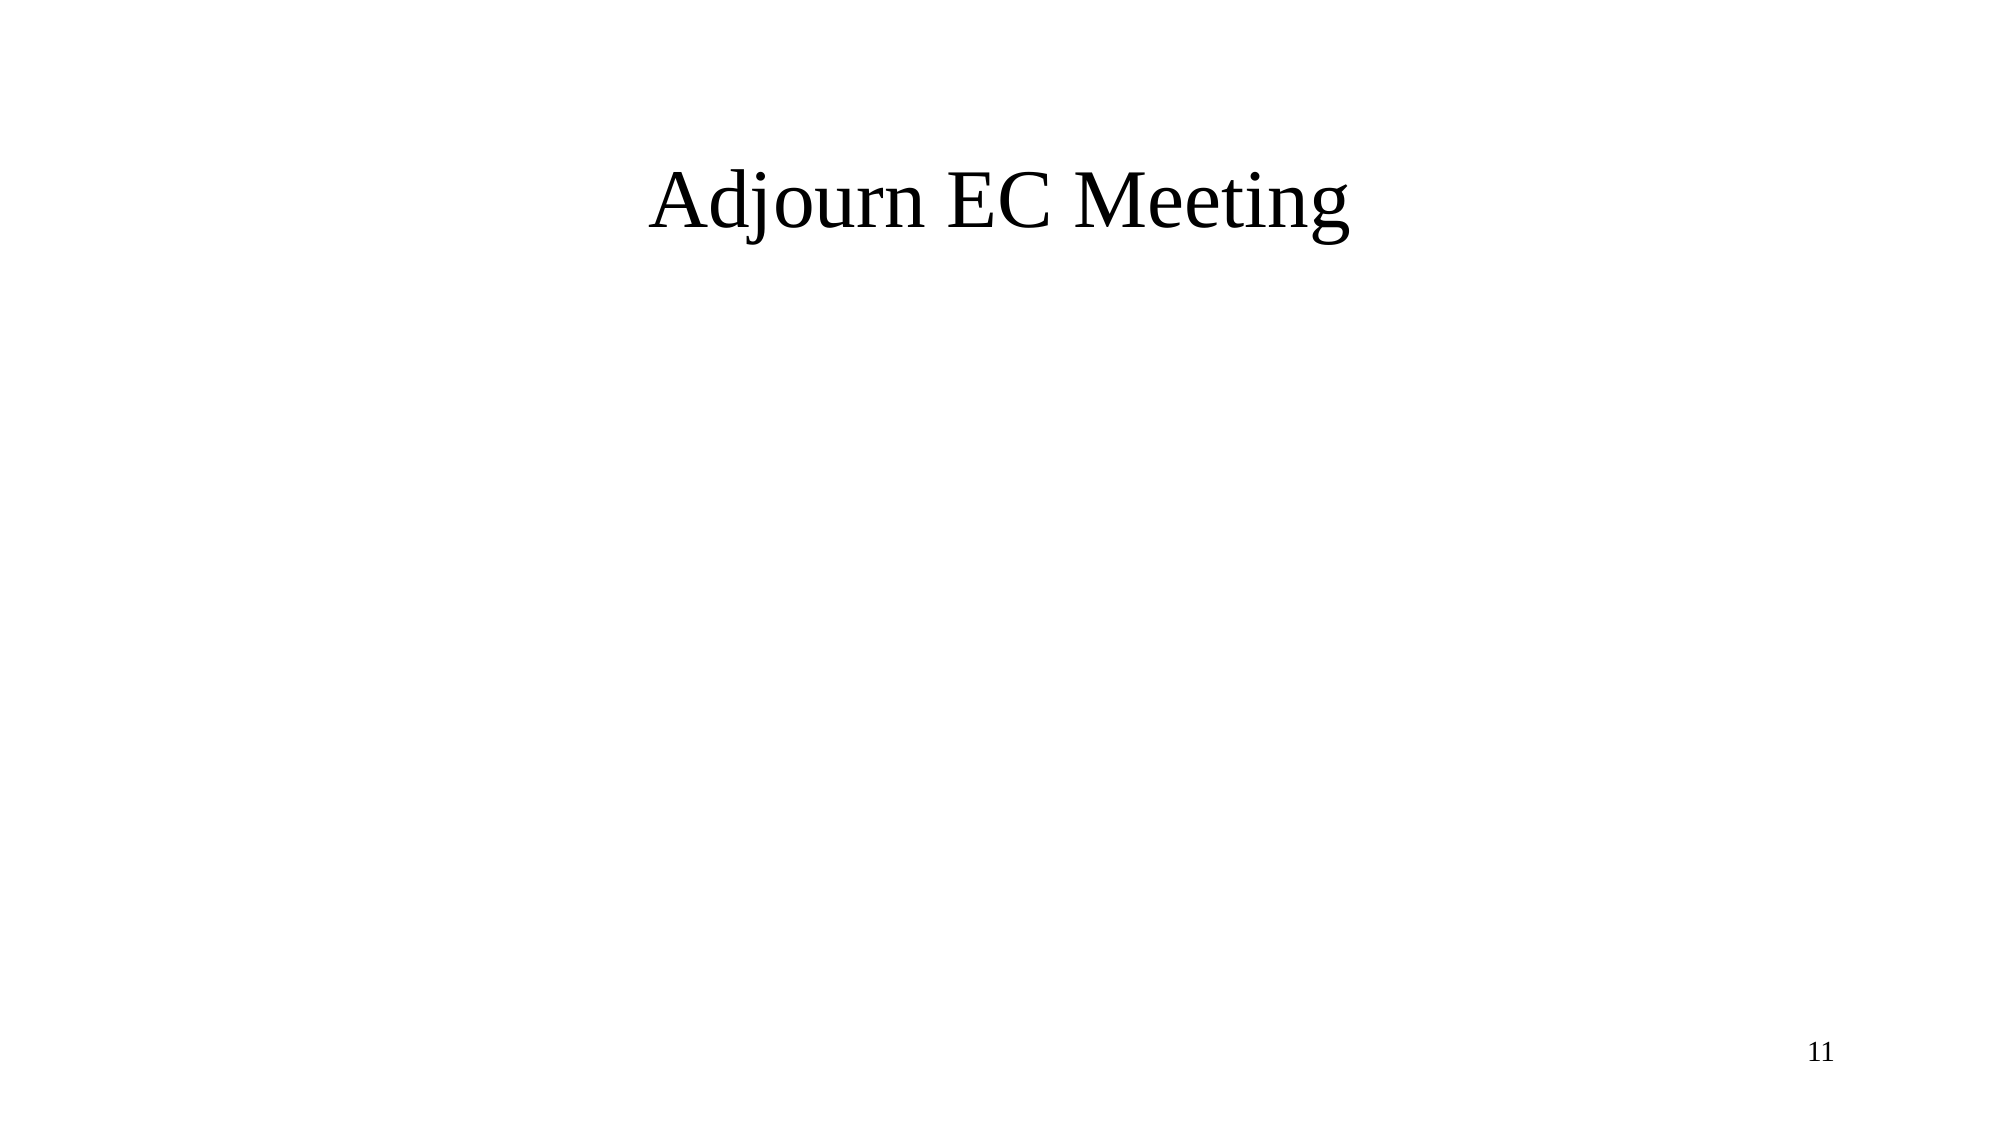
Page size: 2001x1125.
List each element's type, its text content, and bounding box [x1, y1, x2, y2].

title Adjourn EC Meeting [149, 99, 1851, 288]
slide_number 11 [1433, 1024, 1851, 1101]
